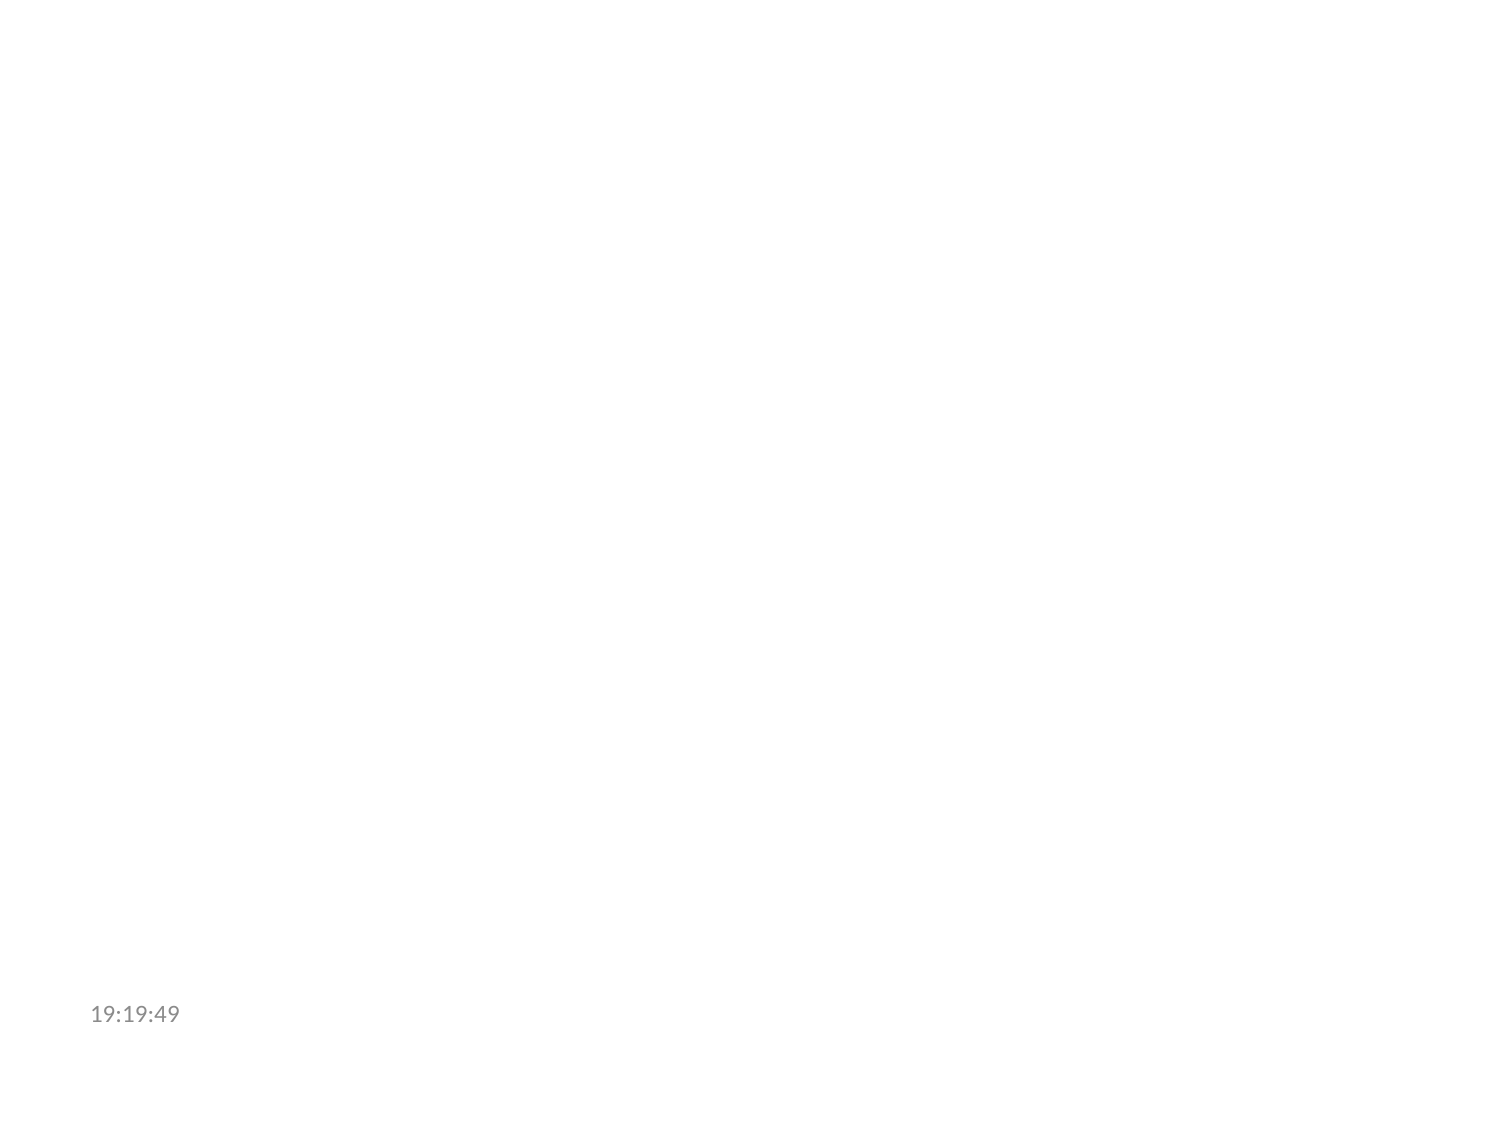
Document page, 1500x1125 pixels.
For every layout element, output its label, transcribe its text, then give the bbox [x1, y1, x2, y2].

text_box 15:35:09 [75, 982, 425, 1043]
